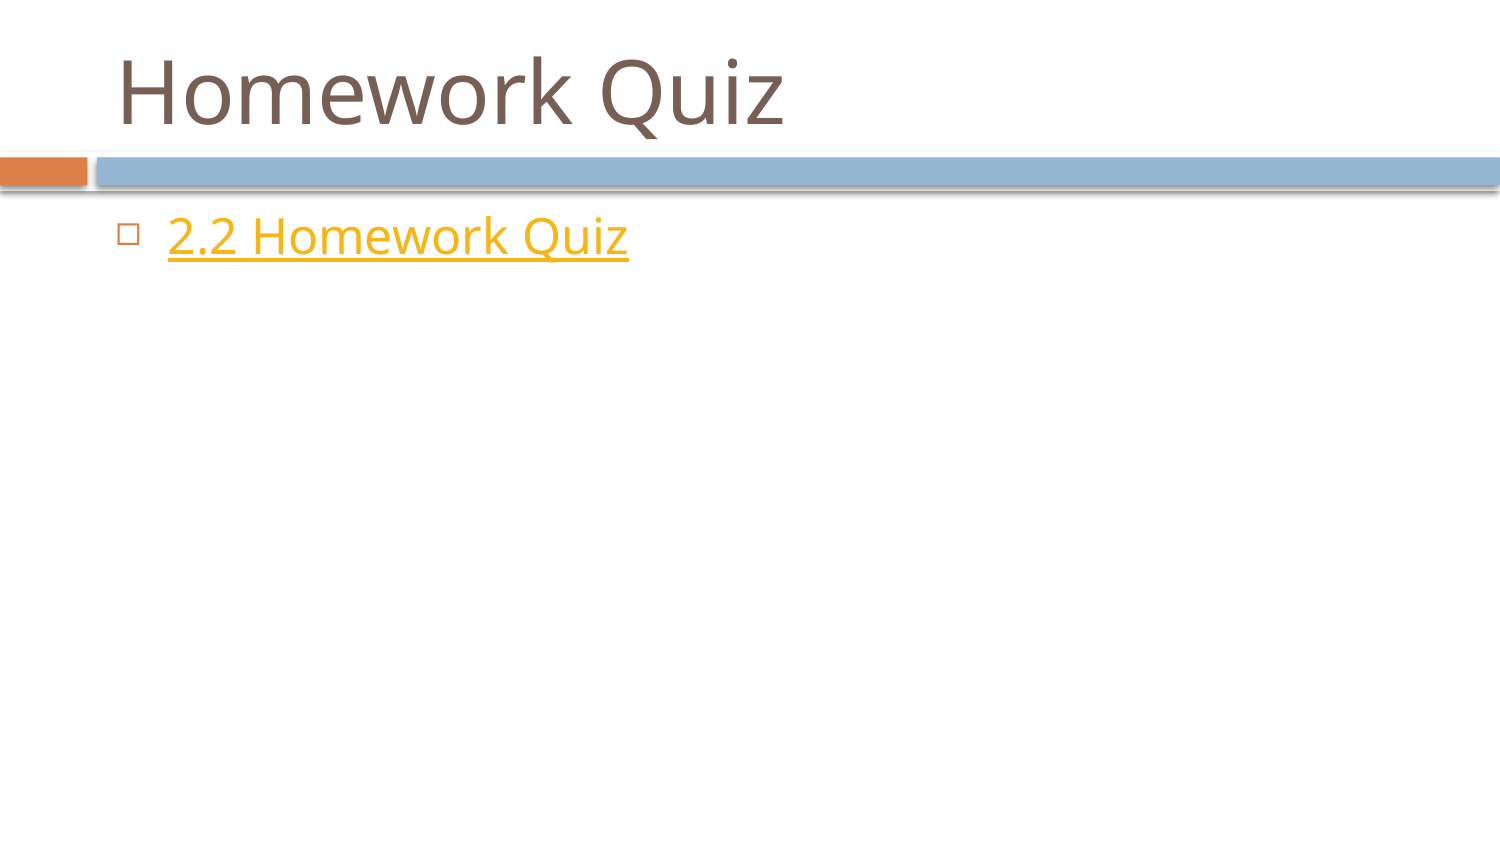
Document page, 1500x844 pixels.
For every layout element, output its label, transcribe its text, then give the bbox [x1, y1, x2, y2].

list 2.2 Homework Quiz [100, 196, 1438, 750]
title Homework Quiz [100, 28, 1438, 150]
